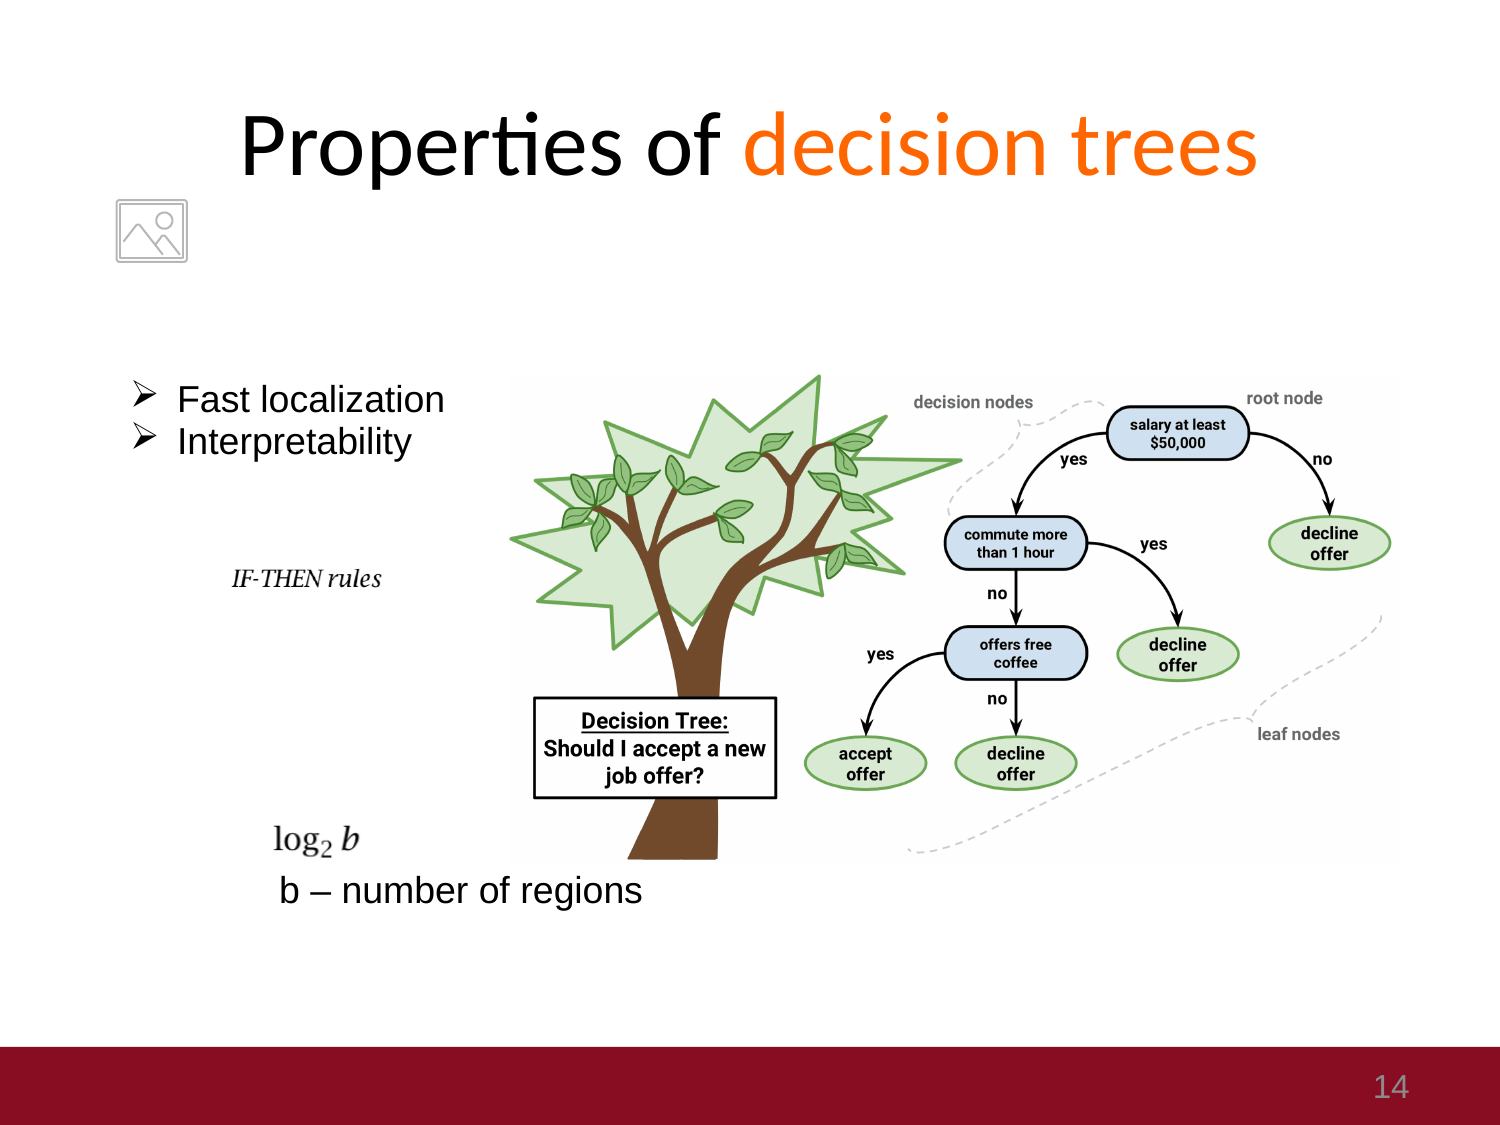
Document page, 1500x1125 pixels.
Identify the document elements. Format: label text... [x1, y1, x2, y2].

text_box b – number of regions [264, 862, 659, 919]
picture [507, 370, 1399, 863]
title Properties of decision trees [75, 45, 1425, 233]
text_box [116, 199, 188, 263]
slide_number 14 [1074, 1057, 1425, 1118]
text_box Fast localization Interpretability [115, 371, 499, 471]
picture [266, 812, 373, 865]
picture [228, 562, 386, 596]
